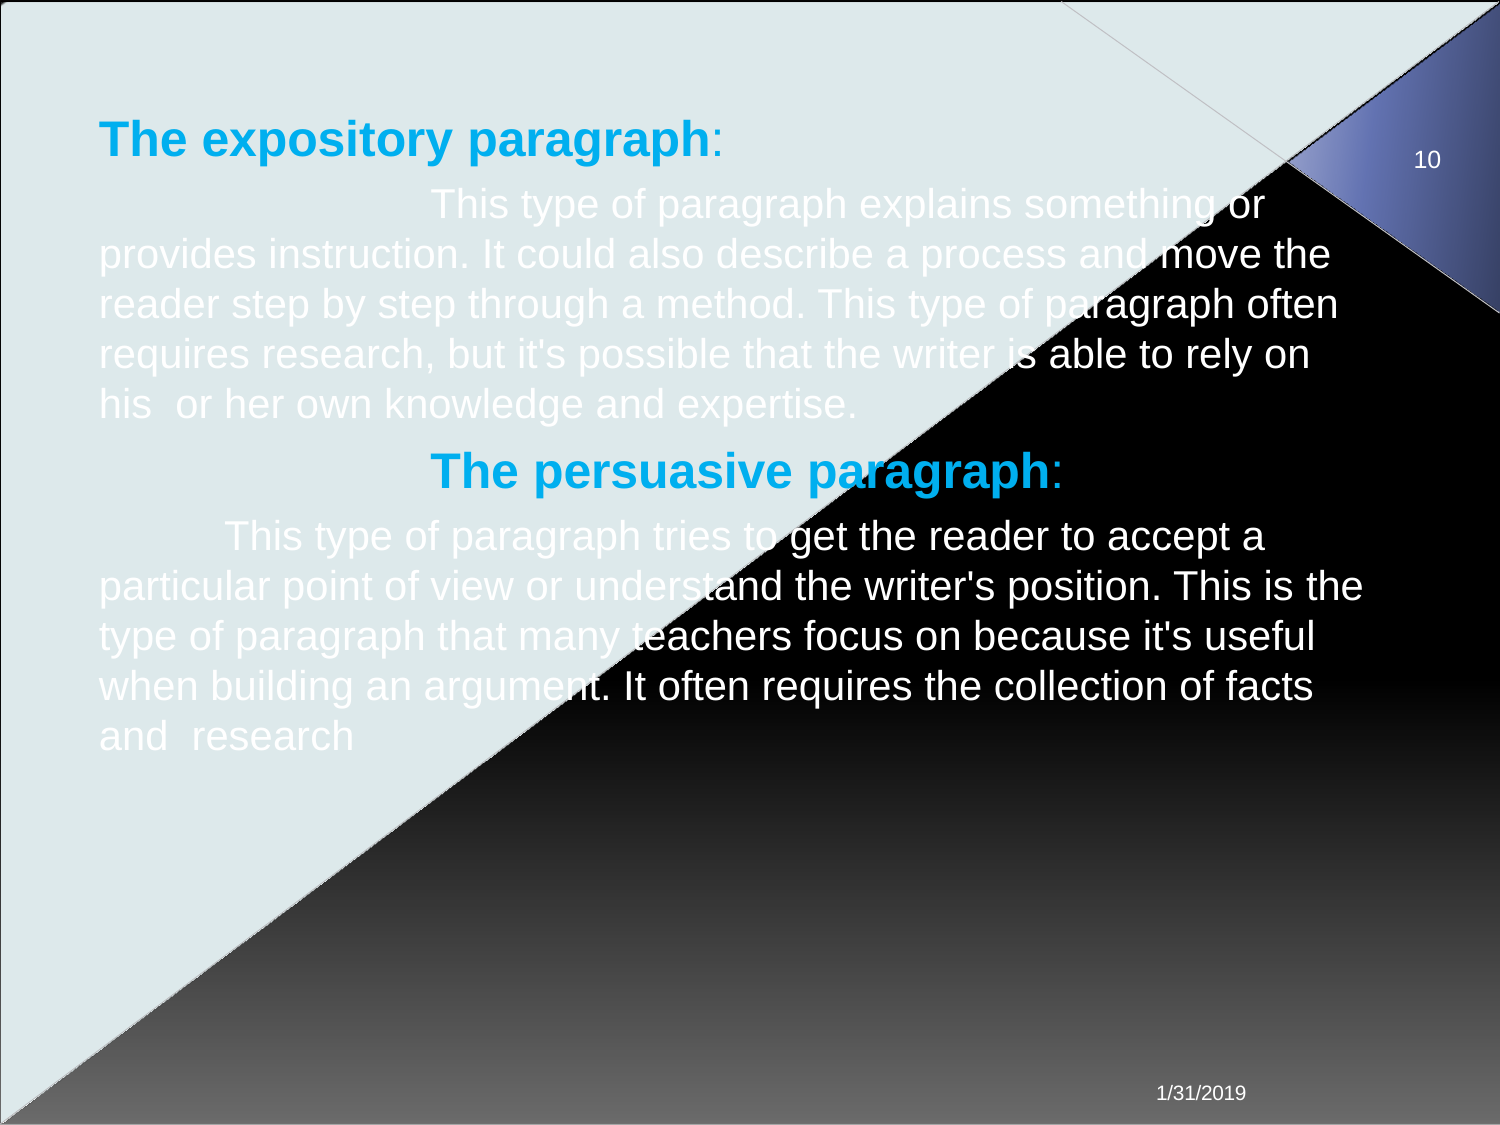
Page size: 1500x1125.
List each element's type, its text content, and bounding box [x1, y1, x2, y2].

title The expository paragraph: [96, 104, 729, 174]
picture [1288, 2, 1500, 312]
text_box This type of paragraph explains something or provides instruction. It could also describe a process and move the reader step by step through a method. This type of paragraph often requires research, but it's possible that the writer is able to rely on his or her own knowledge and expertise. The persuasive paragraph: This type of paragraph tries to get the reader to accept a particular point of view or understand the writer's position. This is the type of paragraph that many teachers focus on because it's useful when building an argument. It often requires the collection of facts and research [96, 174, 1394, 759]
picture [1, 240, 1500, 1125]
picture [0, 0, 1500, 1122]
picture [1271, 163, 1301, 174]
text_box 10 [1411, 141, 1444, 174]
footer 1/31/2019 [1154, 1079, 1251, 1125]
